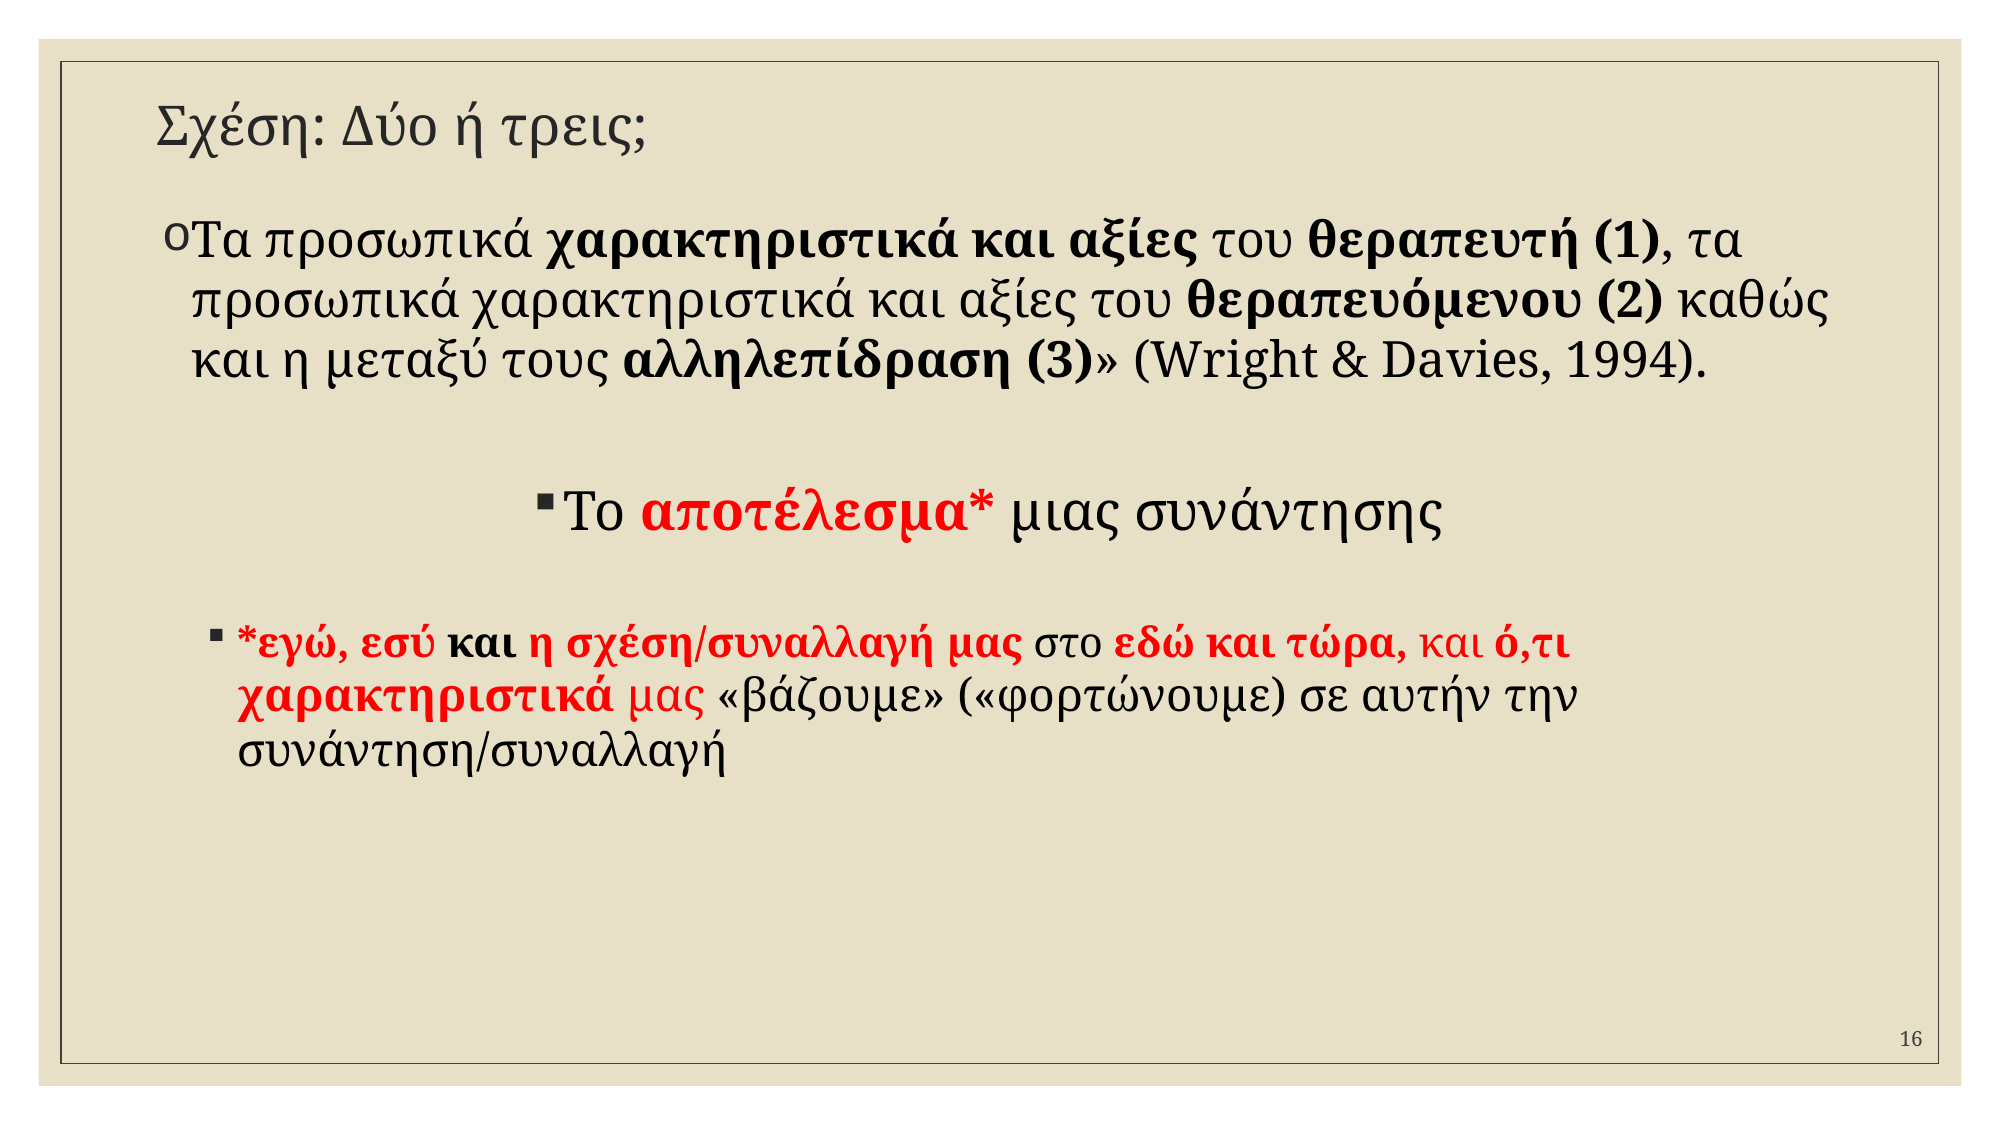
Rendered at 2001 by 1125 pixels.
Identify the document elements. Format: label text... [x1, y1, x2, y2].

list Τα προσωπικά χαρακτηριστικά και αξίες του θεραπευτή (1), τα προσωπικά χαρακτηριστικά και αξίες του θεραπευόμενου (2) καθώς και η μεταξύ τους αλληλεπίδραση (3)» (Wright & Davies, 1994). Το αποτέλεσμα* μιας συνάντησης *εγώ, εσύ και η σχέση/συναλλαγή μας στο εδώ και τώρα, και ό,τι χαρακτηριστικά μας «βάζουμε» («φορτώνουμε) σε αυτήν την συνάντηση/συναλλαγή [101, 199, 1875, 985]
title Σχέση: Δύο ή τρεις; [141, 90, 1792, 199]
slide_number 16 [1697, 1019, 1938, 1062]
